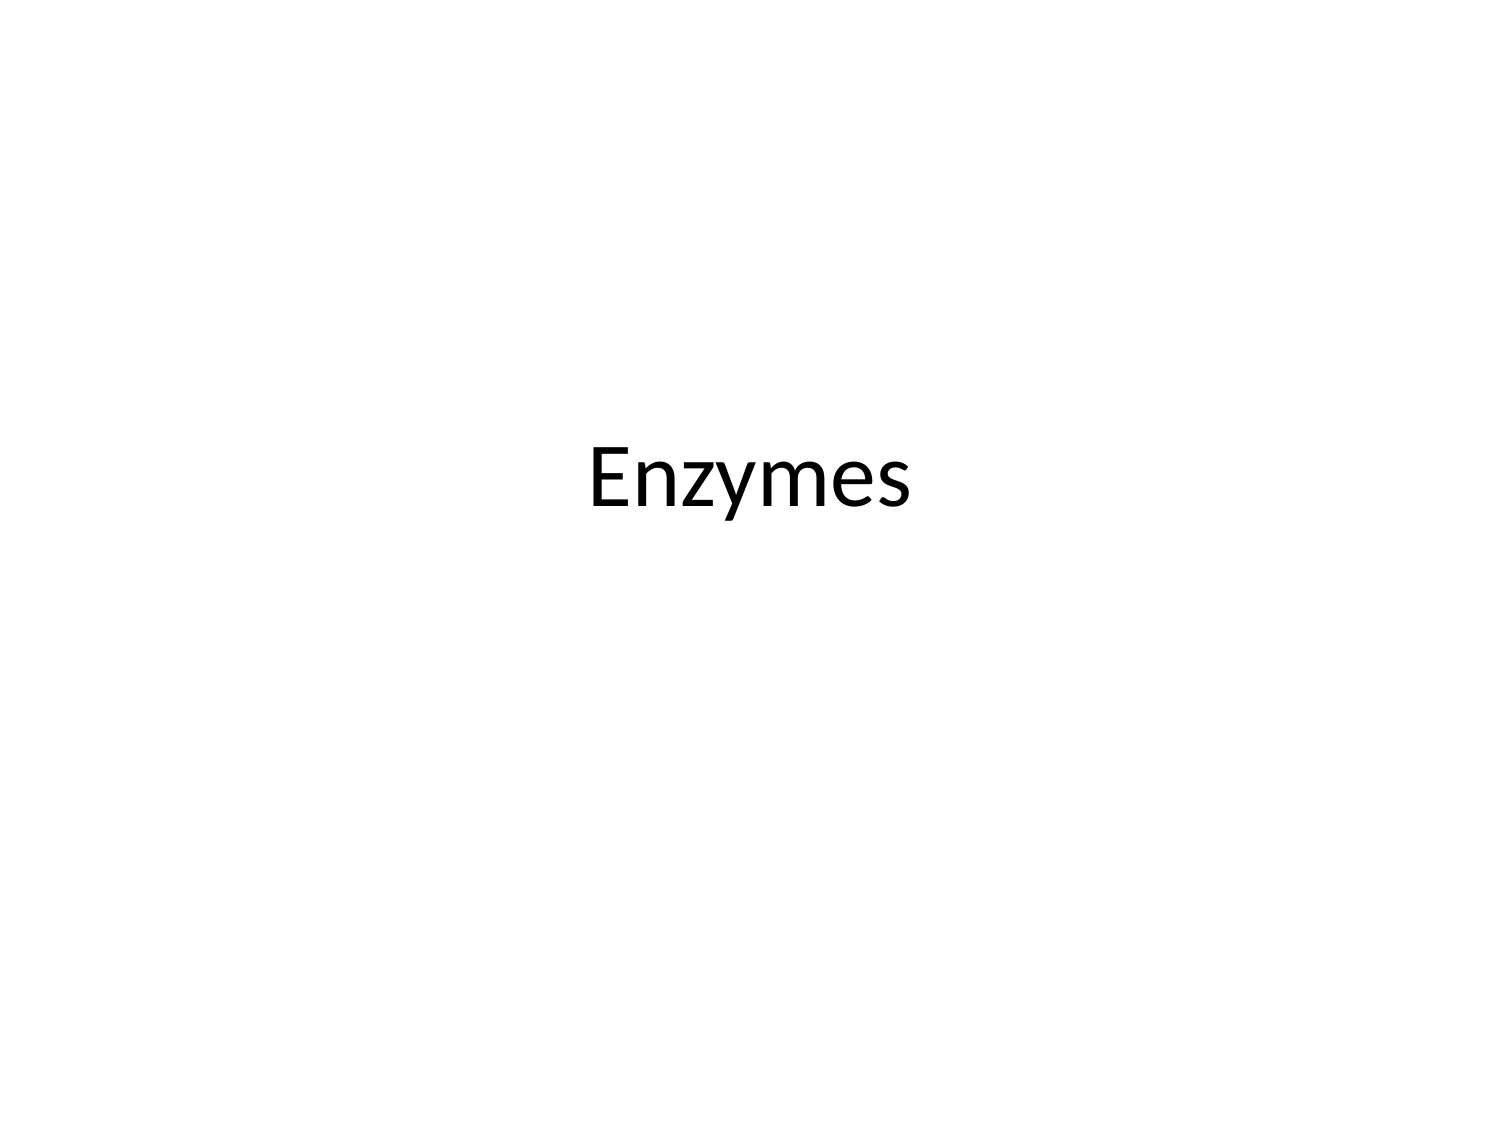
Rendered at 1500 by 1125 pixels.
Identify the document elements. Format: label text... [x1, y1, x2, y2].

title Enzymes [112, 349, 1388, 591]
